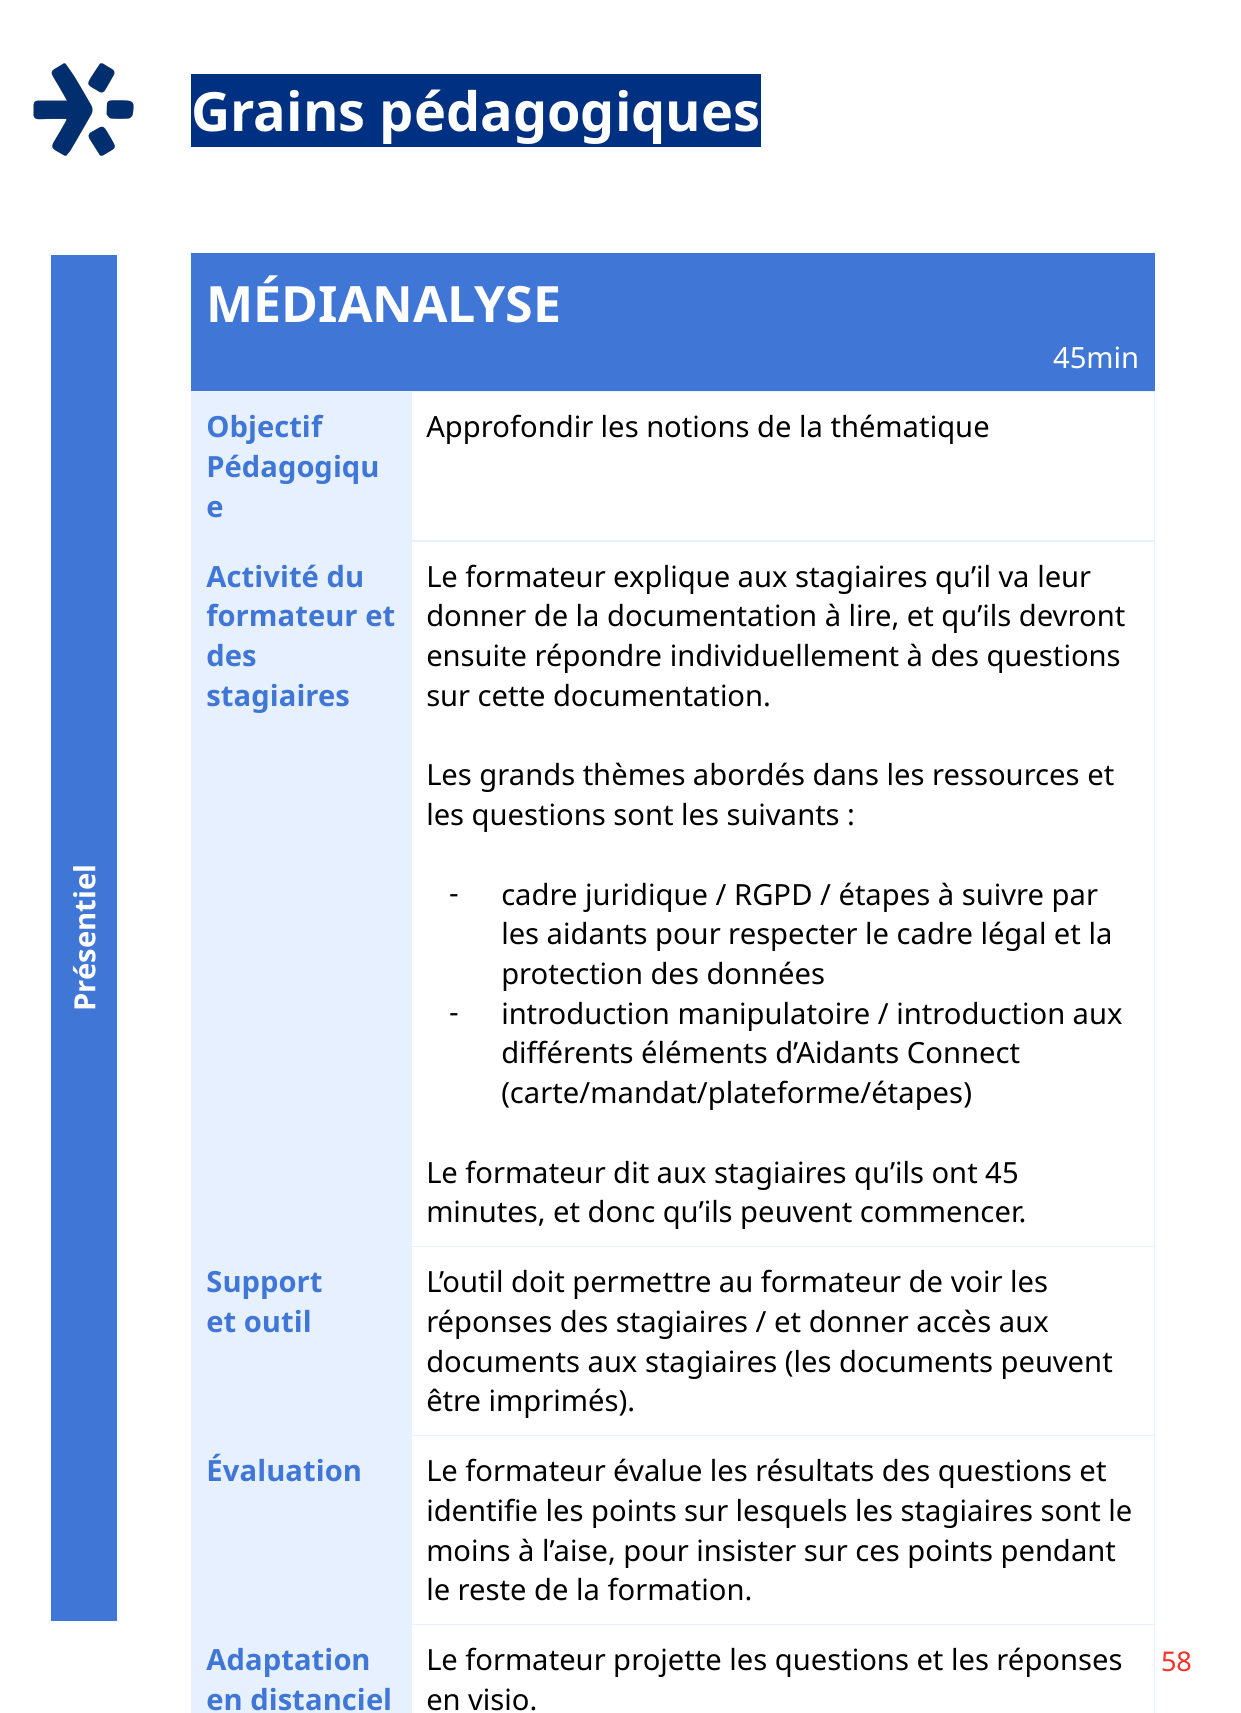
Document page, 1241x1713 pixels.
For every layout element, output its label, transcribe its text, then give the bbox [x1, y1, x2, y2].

table_cell Approfondir les notions de la thématique [412, 392, 1154, 540]
table_cell Support et outil [192, 1247, 411, 1435]
table_cell Le formateur explique aux stagiaires qu’il va leur donner de la documentation à lire, et qu’ils devront ensuite répondre individuellement à des questions sur cette documentation. Les grands thèmes abordés dans les ressources et les questions sont les suivants : cadre juridique / RGPD / étapes à suivre par les aidants pour respecter le cadre légal et la protection des données introduction manipulatoire / introduction aux différents éléments d’Aidants Connect (carte/mandat/plateforme/étapes) Le formateur dit aux stagiaires qu’ils ont 45 minutes, et donc qu’ils peuvent commencer. [412, 542, 1154, 1246]
table_cell Activité du formateur et des stagiaires [192, 542, 411, 1246]
table_cell L’outil doit permettre au formateur de voir les réponses des stagiaires / et donner accès aux documents aux stagiaires (les documents peuvent être imprimés). [412, 1247, 1154, 1435]
text_box Grains pédagogiques [185, 71, 1241, 148]
table_cell Évaluation [192, 1436, 411, 1624]
slide_number ‹#› [1155, 1621, 1211, 1705]
table_cell Adaptation en distanciel [192, 1625, 411, 1713]
table_header MÉDIANALYSE 45min [192, 254, 1154, 391]
table_cell Objectif Pédagogique [192, 392, 411, 540]
table_cell Le formateur projette les questions et les réponses en visio. [412, 1625, 1154, 1713]
text_box Présentiel [49, 253, 118, 1622]
table_cell Le formateur évalue les résultats des questions et identifie les points sur lesquels les stagiaires sont le moins à l’aise, pour insister sur ces points pendant le reste de la formation. [412, 1436, 1154, 1624]
picture [32, 61, 135, 157]
